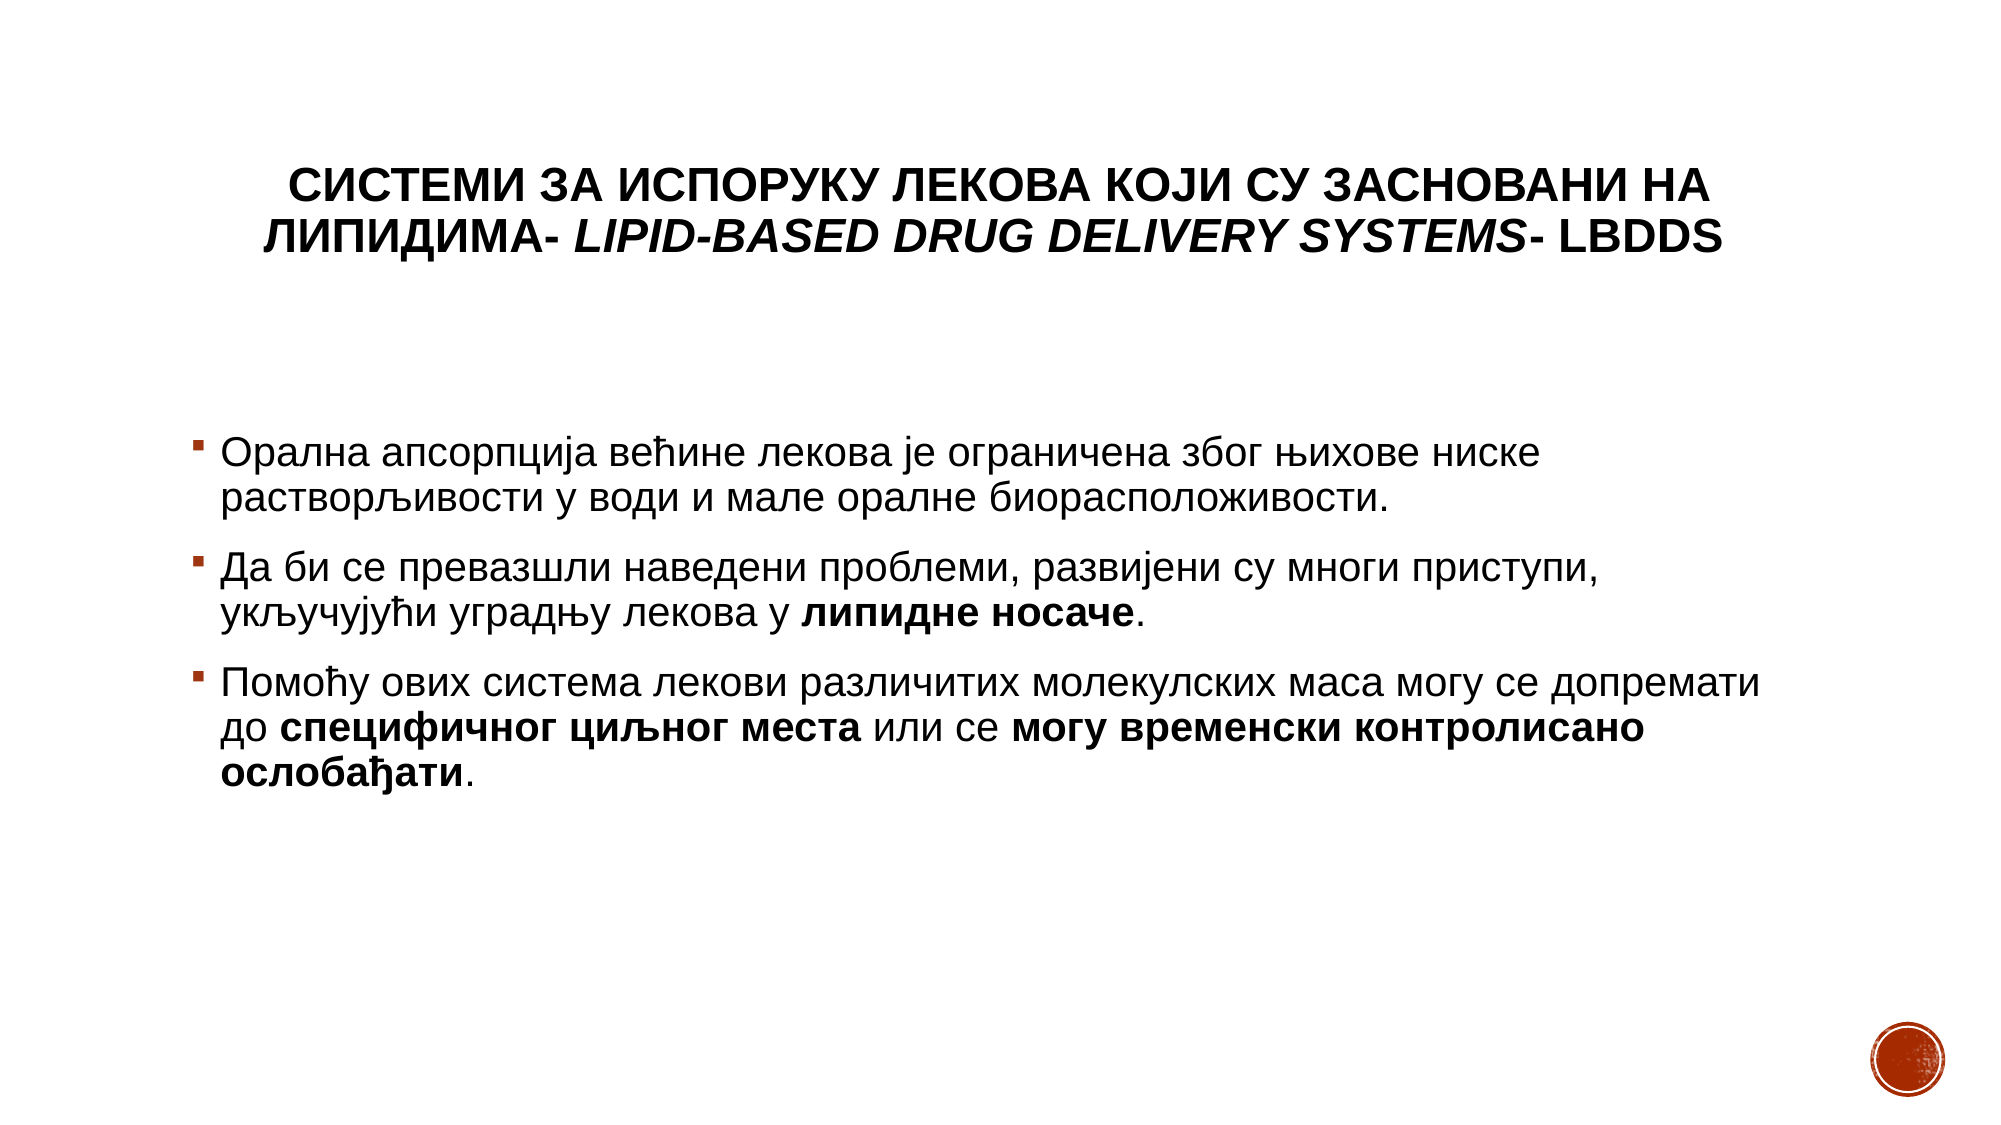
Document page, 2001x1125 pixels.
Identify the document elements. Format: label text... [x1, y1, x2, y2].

title системи за испоруку лекова који су засновани на липидима- Lipid-Based Drug Delivery Systems- LBDDS [175, 79, 1826, 344]
list Орална апсорпција већине лекова је ограничена због њихове ниске растворљивости у води и мале оралне биорасположивости. Да би се превазшли наведени проблеми, развијени су многи приступи, укључујући уградњу лекова у липидне носаче. Помоћу ових система лекови различитих молекулских маса могу се допремати до специфичног циљног места или се могу временски контролисано ослобађати. [175, 348, 1826, 1013]
